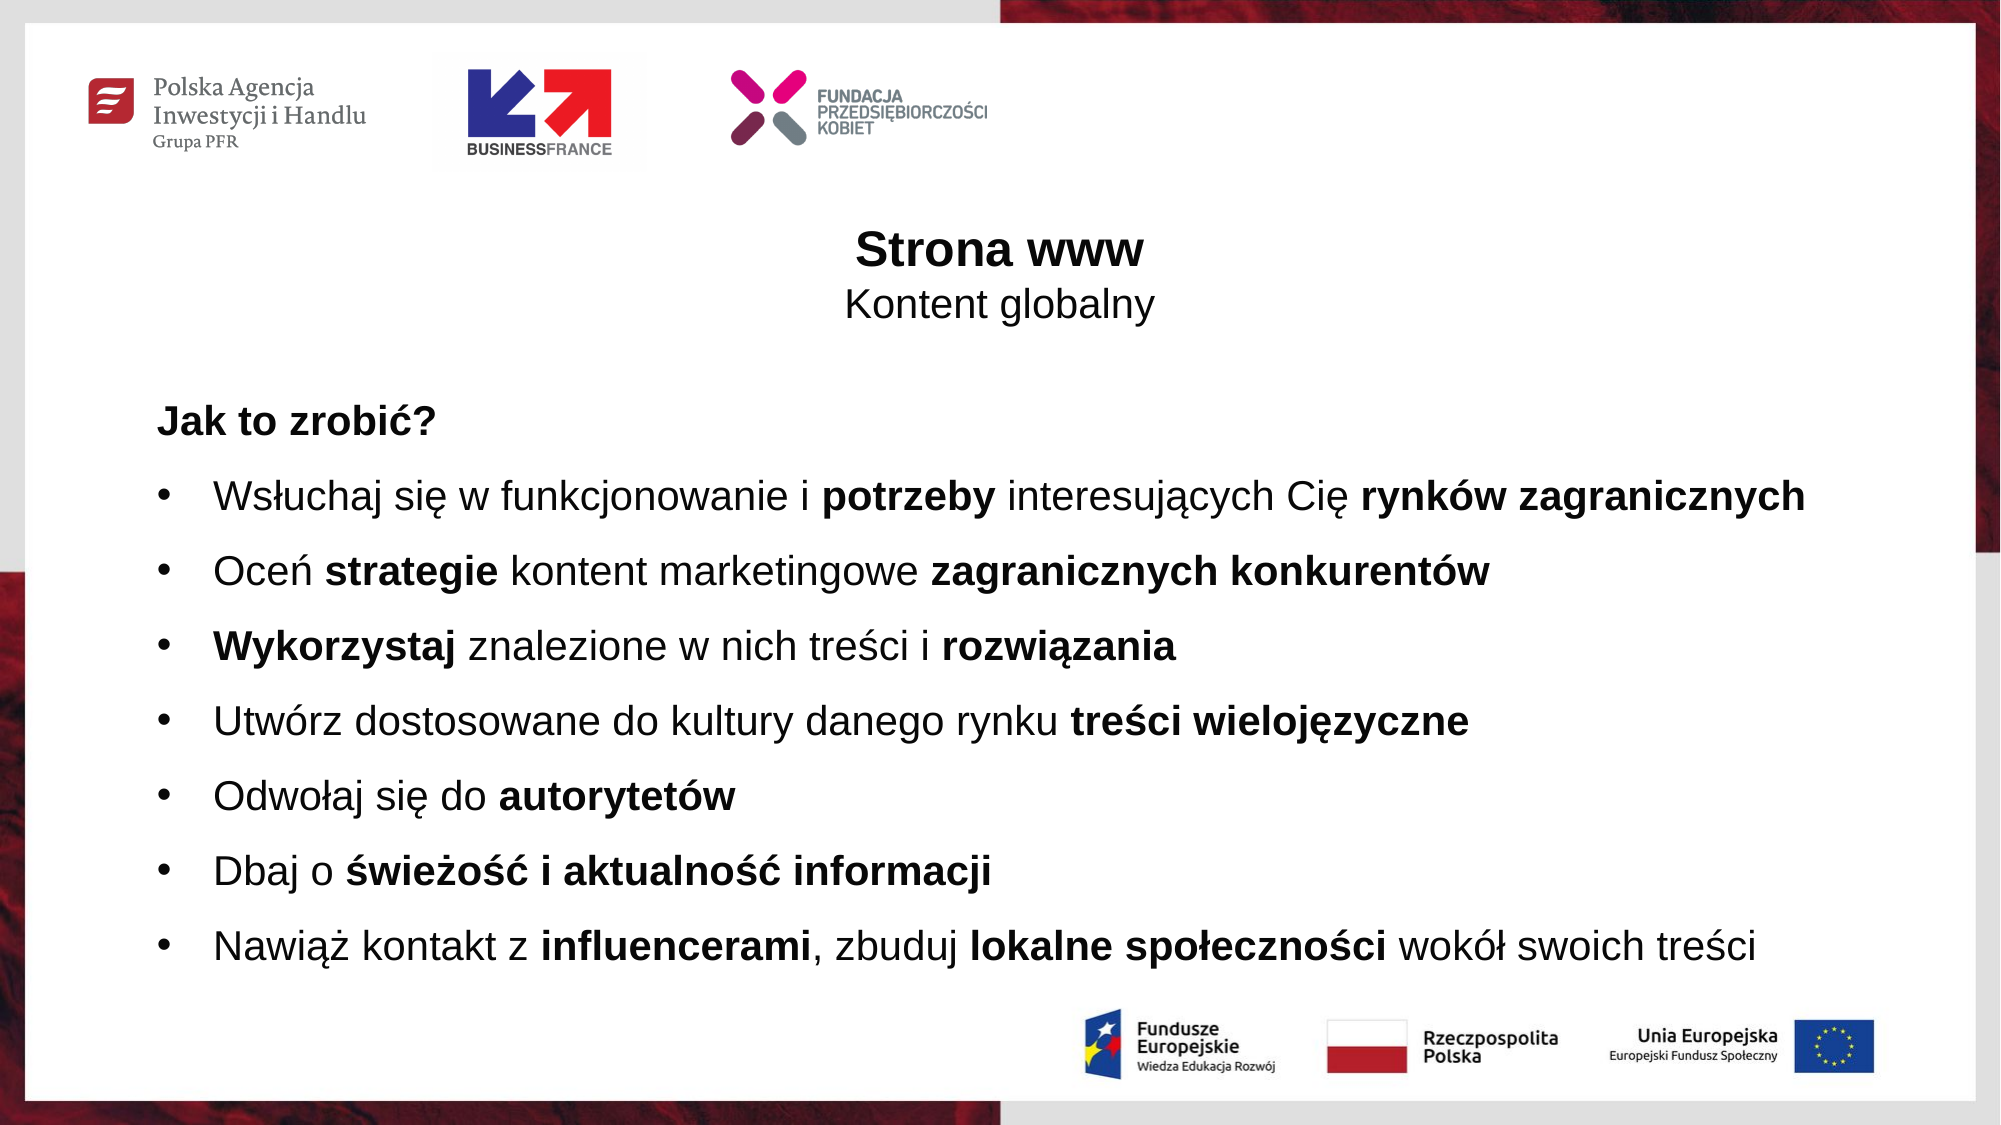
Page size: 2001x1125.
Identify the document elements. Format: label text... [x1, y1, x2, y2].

picture [0, 0, 2001, 1125]
text_box Jak to zrobić? Wsłuchaj się w funkcjonowanie i potrzeby interesujących Cię rynków zagranicznych Oceń strategie kontent marketingowe zagranicznych konkurentów Wykorzystaj znalezione w nich treści i rozwiązania Utwórz dostosowane do kultury danego rynku treści wielojęzyczne Odwołaj się do autorytetów Dbaj o świeżość i aktualność informacji Nawiąż kontakt z influencerami, zbuduj lokalne społeczności wokół swoich treści [152, 389, 1848, 974]
text_box Strona www Kontent globalny [453, 212, 1547, 331]
